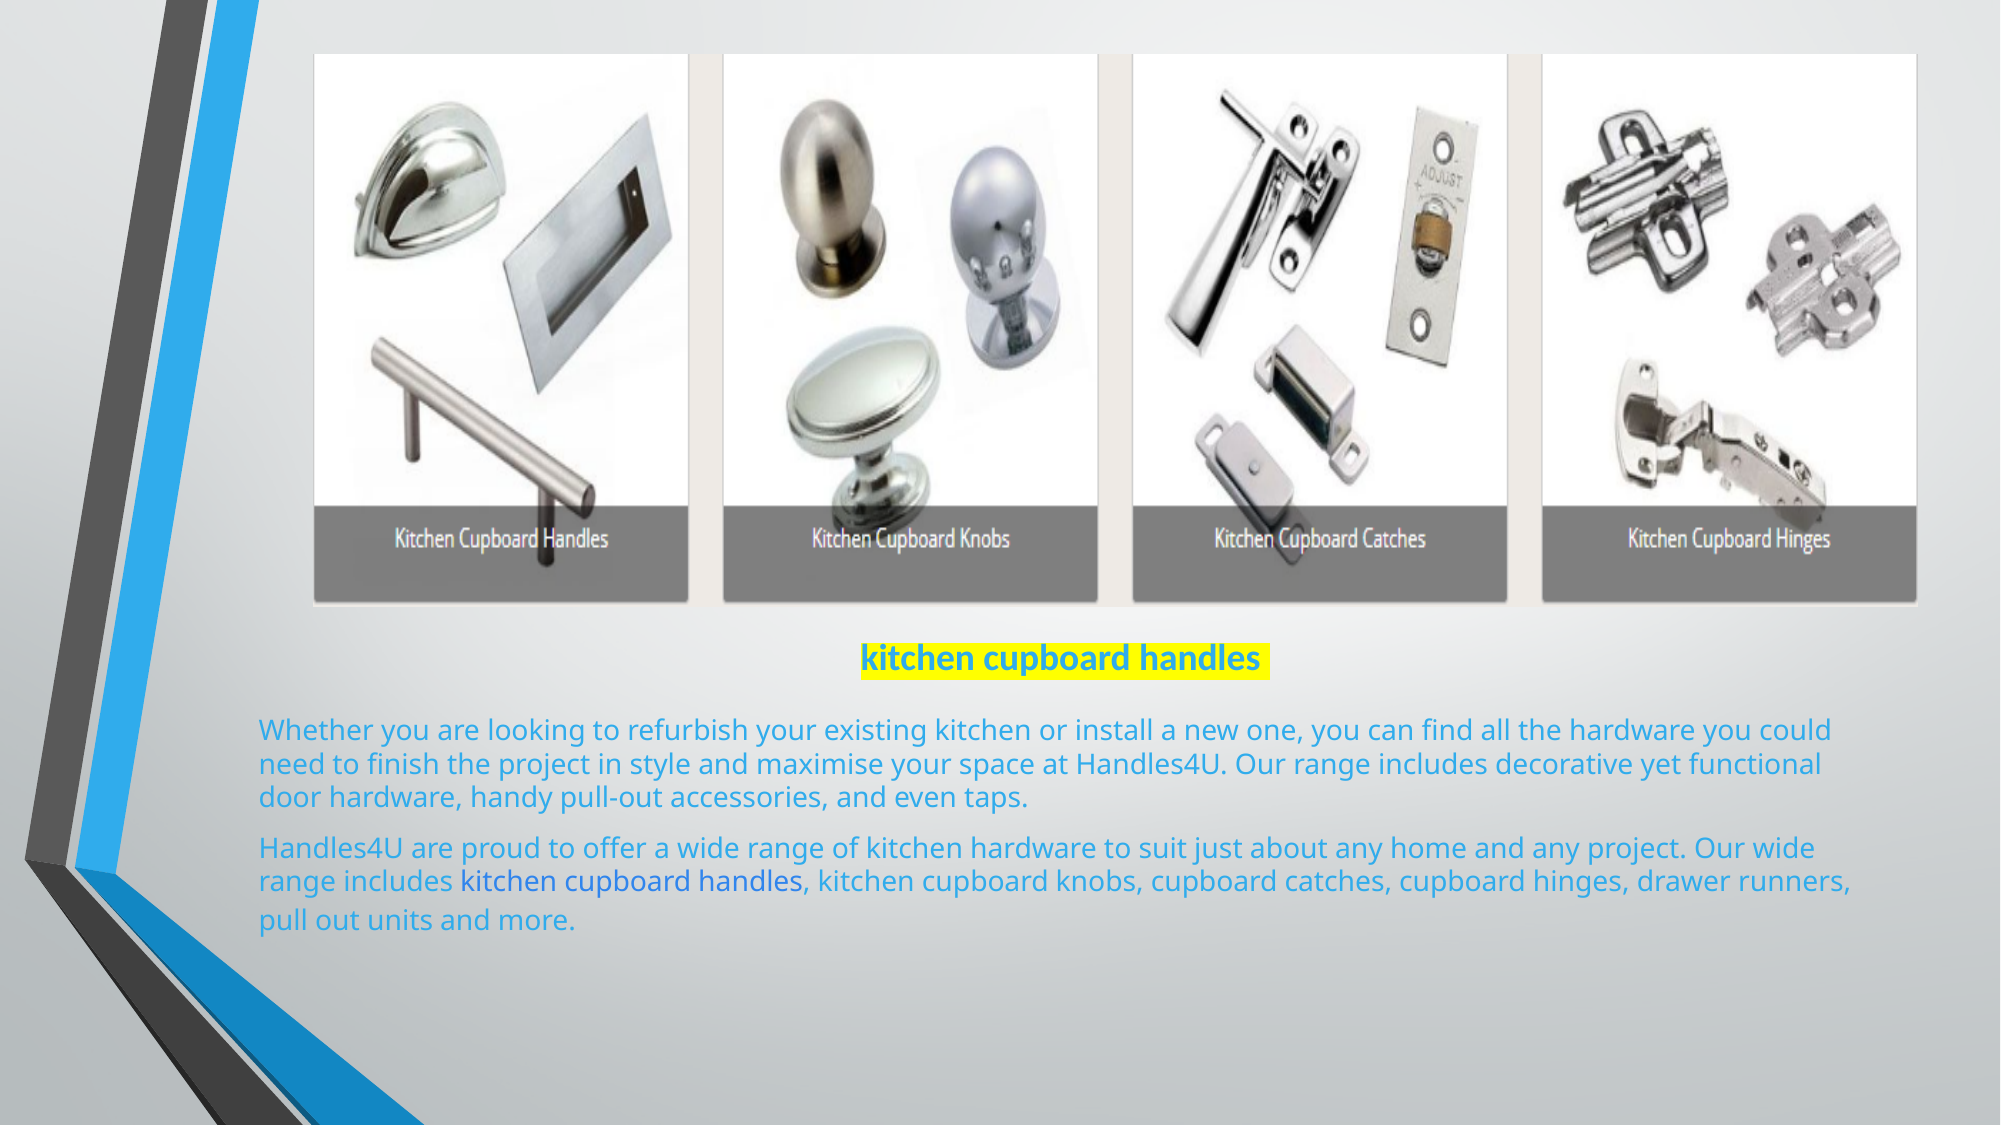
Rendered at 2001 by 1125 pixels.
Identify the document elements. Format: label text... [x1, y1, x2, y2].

title kitchen cupboard handles [243, 606, 1887, 704]
picture [313, 54, 1919, 607]
list Whether you are looking to refurbish your existing kitchen or install a new one, you can find all the hardware you could need to finish the project in style and maximise your space at Handles4U. Our range includes decorative yet functional door hardware, handy pull-out accessories, and even taps. Handles4U are proud to offer a wide range of kitchen hardware to suit just about any home and any project. Our wide range includes kitchen cupboard handles, kitchen cupboard knobs, cupboard catches, cupboard hinges, drawer runners, pull out units and more. [243, 704, 1887, 950]
